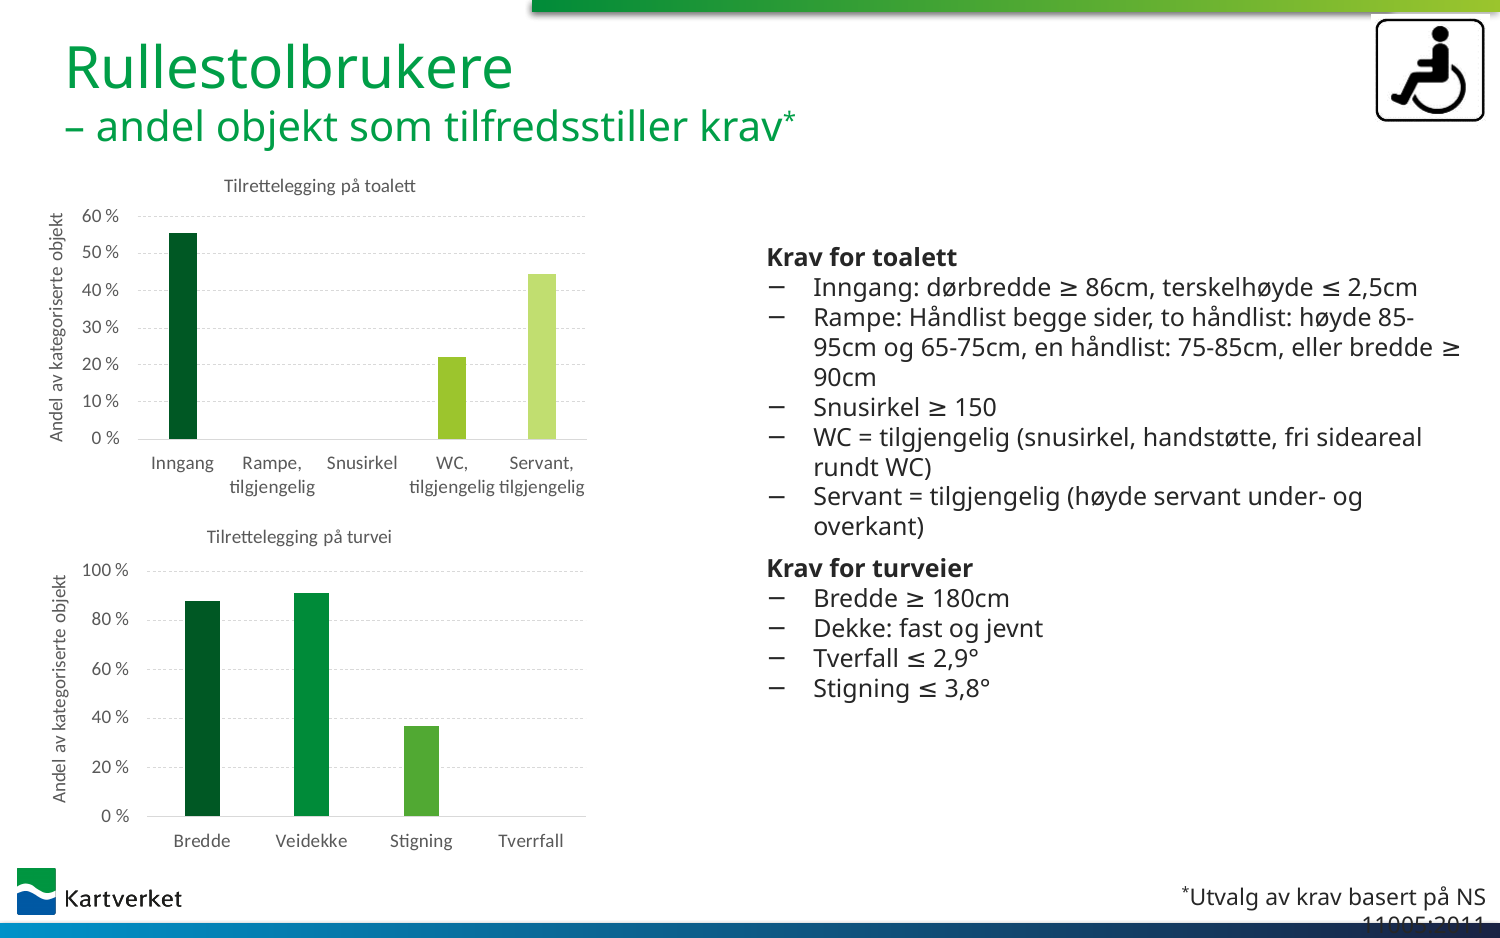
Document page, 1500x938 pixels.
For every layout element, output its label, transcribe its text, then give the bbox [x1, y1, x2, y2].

text_box *Utvalg av krav basert på NS 11005:2011 [1068, 873, 1500, 938]
picture [41, 520, 597, 859]
picture [41, 166, 598, 505]
picture [1371, 13, 1491, 127]
text_box Krav for toalett Inngang: dørbredde ≥ 86cm, terskelhøyde ≤ 2,5cm Rampe: Håndlist begge sider, to håndlist: høyde 85-95cm og 65-75cm, en håndlist: 75-85cm, eller bredde ≥ 90cm Snusirkel ≥ 150 WC = tilgjengelig (snusirkel, handstøtte, fri sideareal rundt WC) Servant = tilgjengelig (høyde servant under- og overkant) [751, 234, 1483, 545]
text_box Krav for turveier Bredde ≥ 180cm Dekke: fast og jevnt Tverfall ≤ 2,9° Stigning ≤ 3,8° [751, 545, 1483, 710]
text_box Rullestolbrukere – andel objekt som tilfredsstiller krav* [49, 14, 1431, 158]
